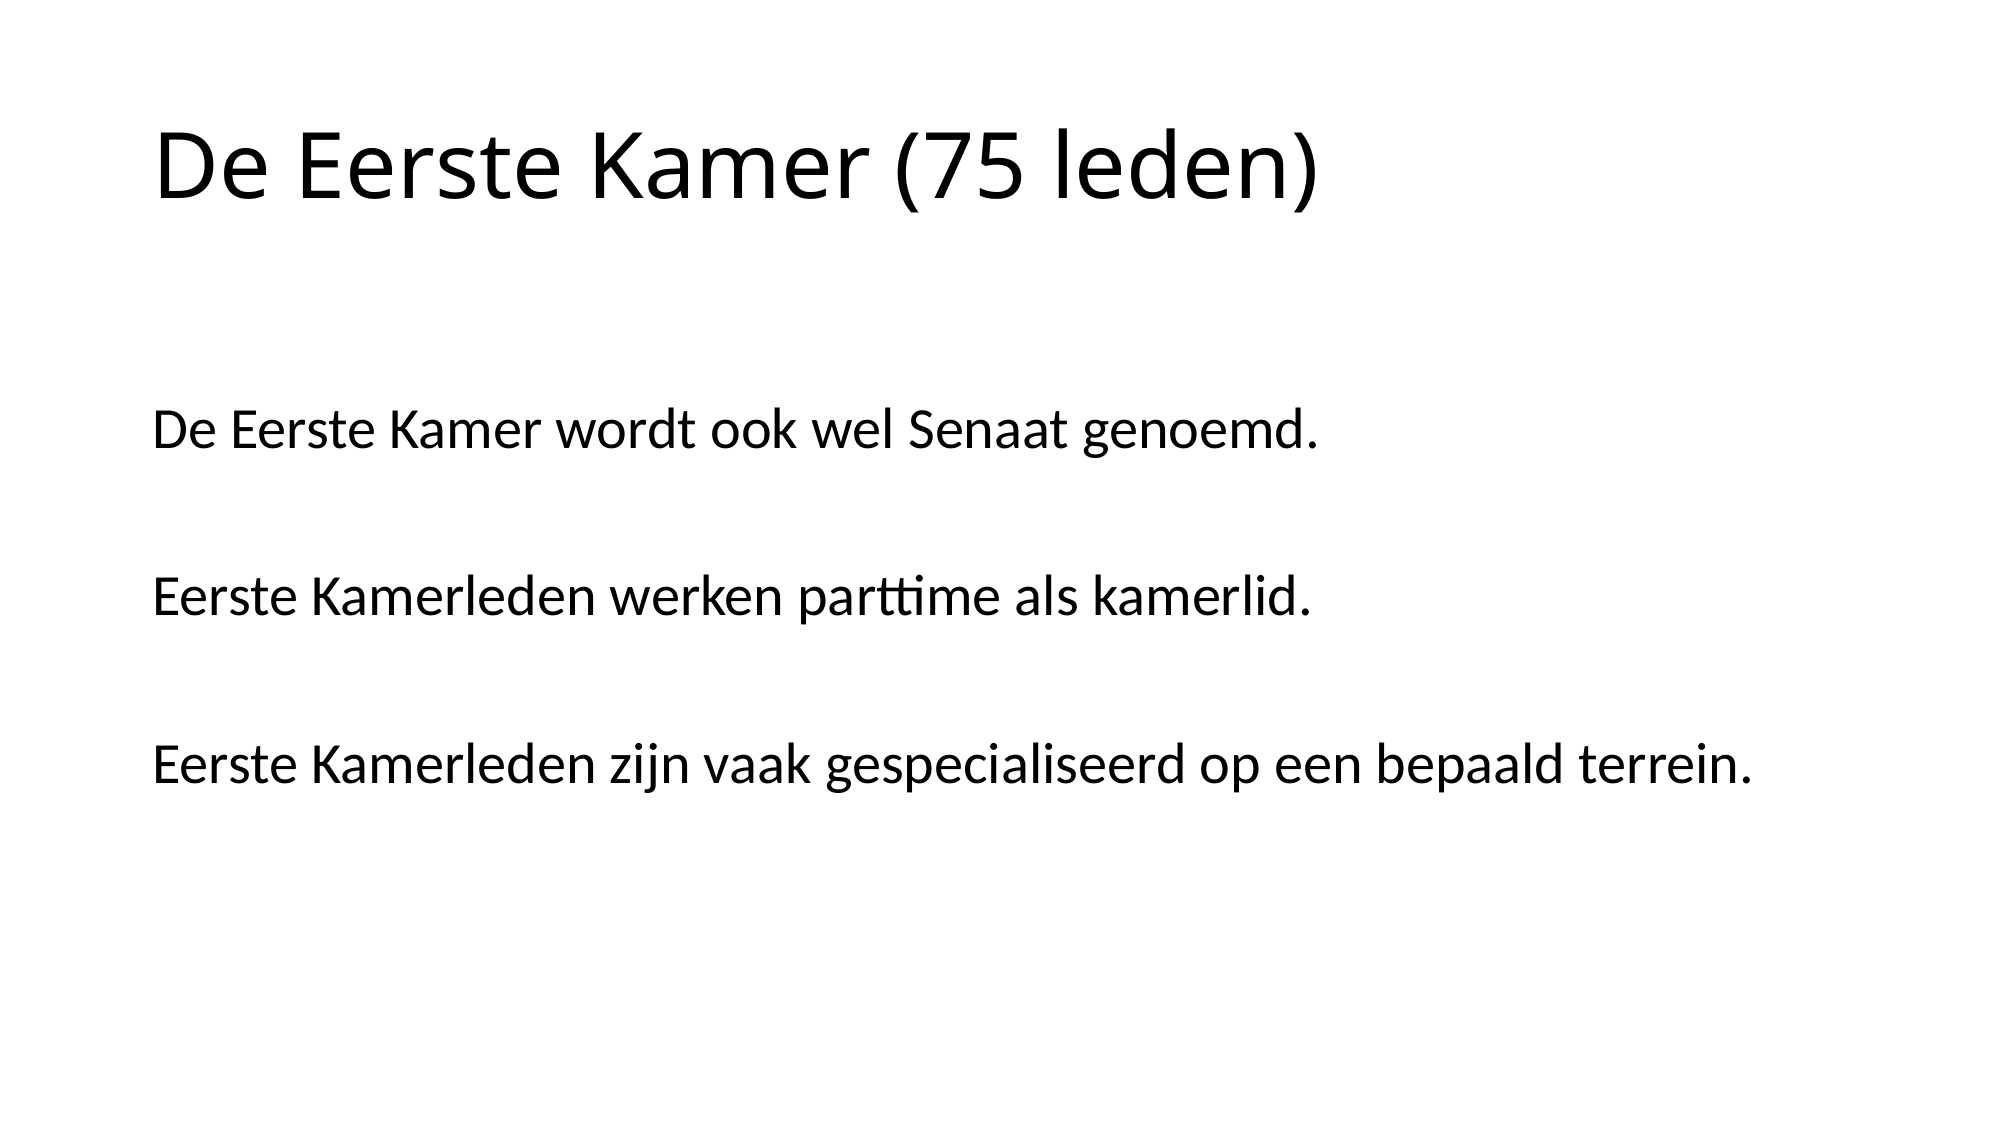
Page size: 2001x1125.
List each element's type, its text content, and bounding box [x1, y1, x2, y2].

list De Eerste Kamer wordt ook wel Senaat genoemd. Eerste Kamerleden werken parttime als kamerlid. Eerste Kamerleden zijn vaak gespecialiseerd op een bepaald terrein. [137, 299, 1863, 1014]
title De Eerste Kamer (75 leden) [137, 59, 1863, 278]
